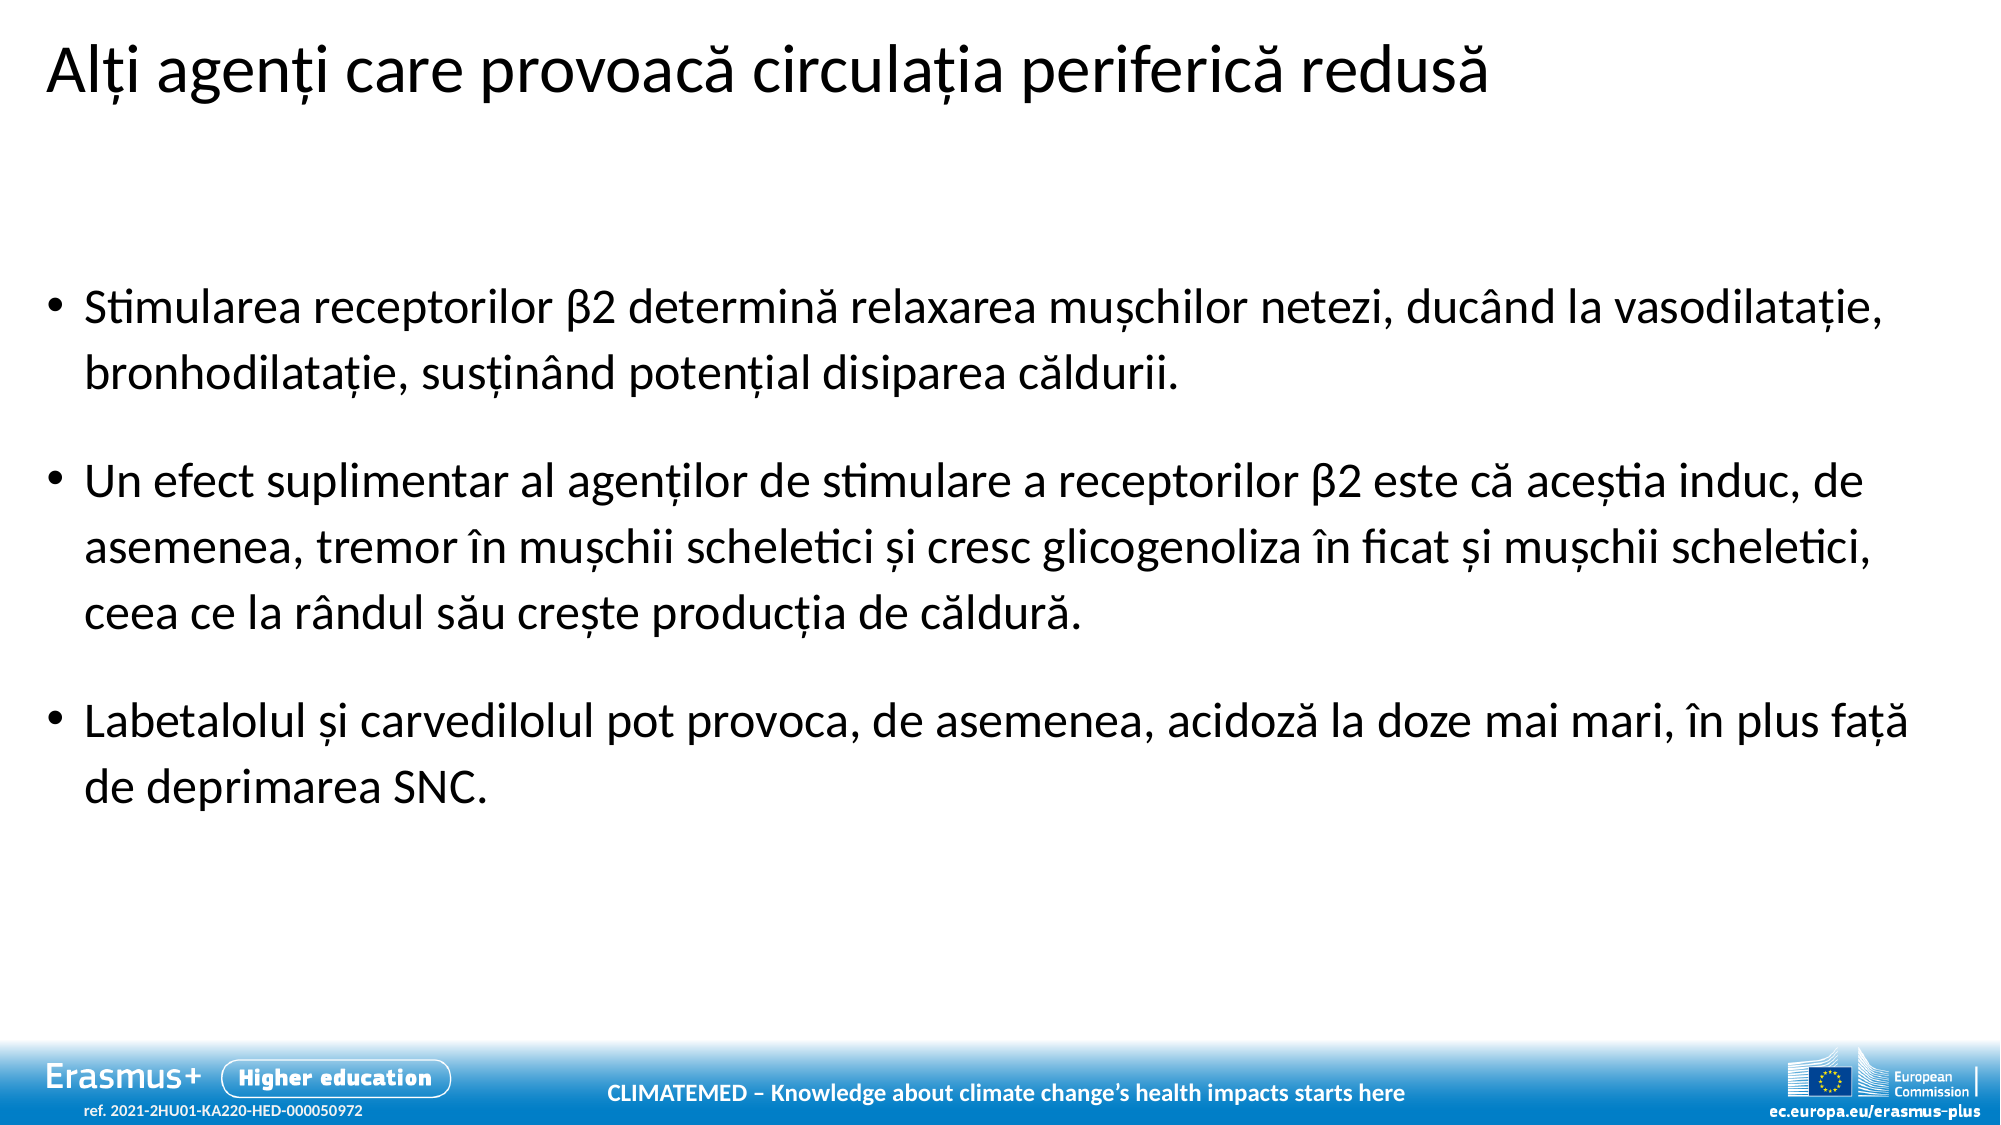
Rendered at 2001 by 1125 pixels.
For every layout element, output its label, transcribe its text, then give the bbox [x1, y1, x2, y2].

picture [0, 899, 2000, 1125]
title Alți agenți care provoacă circulația periferică redusă [31, 25, 1984, 116]
list Stimularea receptorilor β2 determină relaxarea mușchilor netezi, ducând la vasodilatație, bronhodilatație, susținând potențial disiparea căldurii. Un efect suplimentar al agenților de stimulare a receptorilor β2 este că aceștia induc, de asemenea, tremor în mușchii scheletici și cresc glicogenoliza în ficat și mușchii scheletici, ceea ce la rândul său crește producția de căldură. Labetalolul și carvedilolul pot provoca, de asemenea, acidoză la doze mai mari, în plus față de deprimarea SNC. [31, 260, 1960, 1035]
